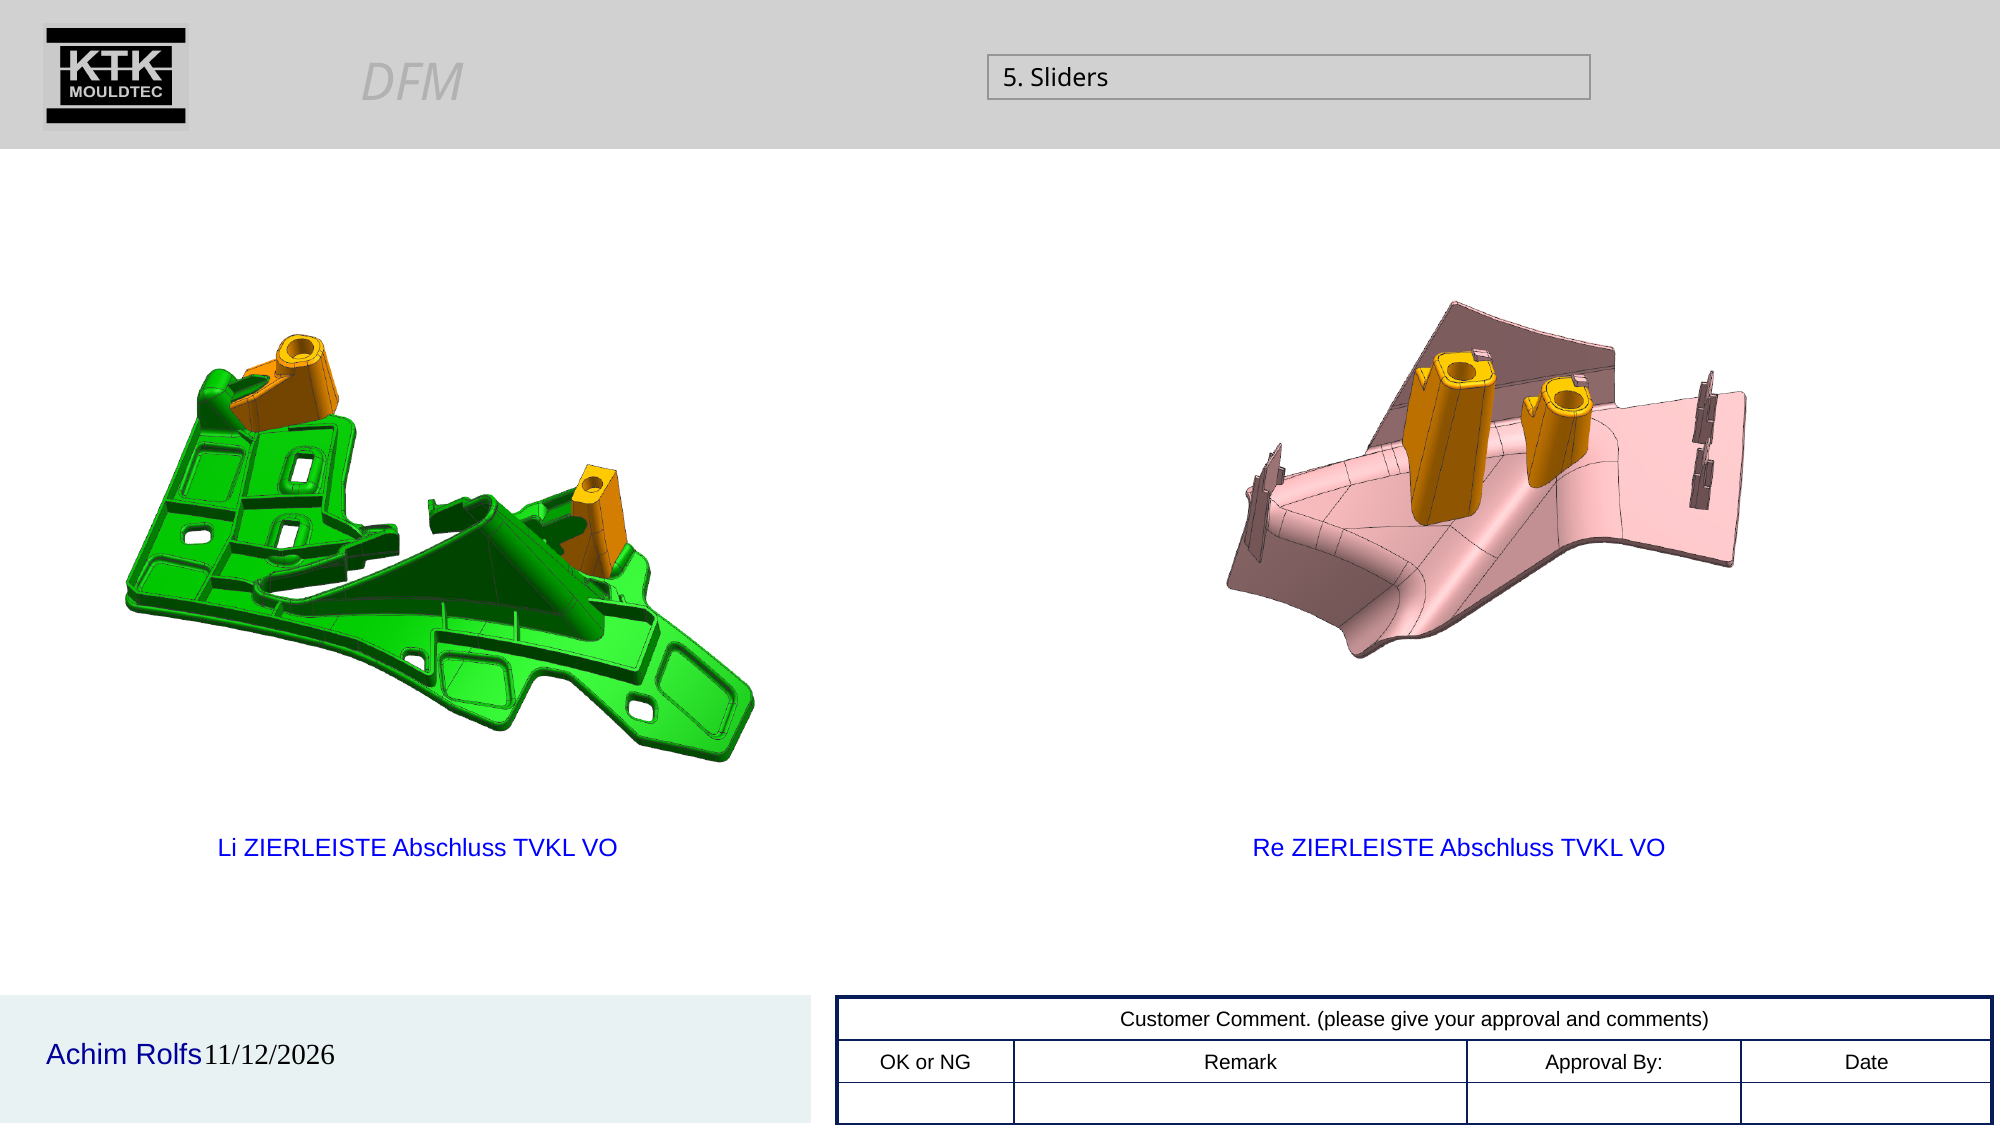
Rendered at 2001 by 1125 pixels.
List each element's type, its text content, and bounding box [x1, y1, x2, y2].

picture [1188, 278, 1778, 681]
text_box Re ZIERLEISTE Abschluss TVKL VO [1237, 824, 1682, 869]
slide_number [188, 1027, 433, 1106]
text_box 5. Sliders [988, 54, 1591, 100]
picture [113, 328, 764, 797]
text_box Li ZIERLEISTE Abschluss TVKL VO [202, 824, 634, 869]
